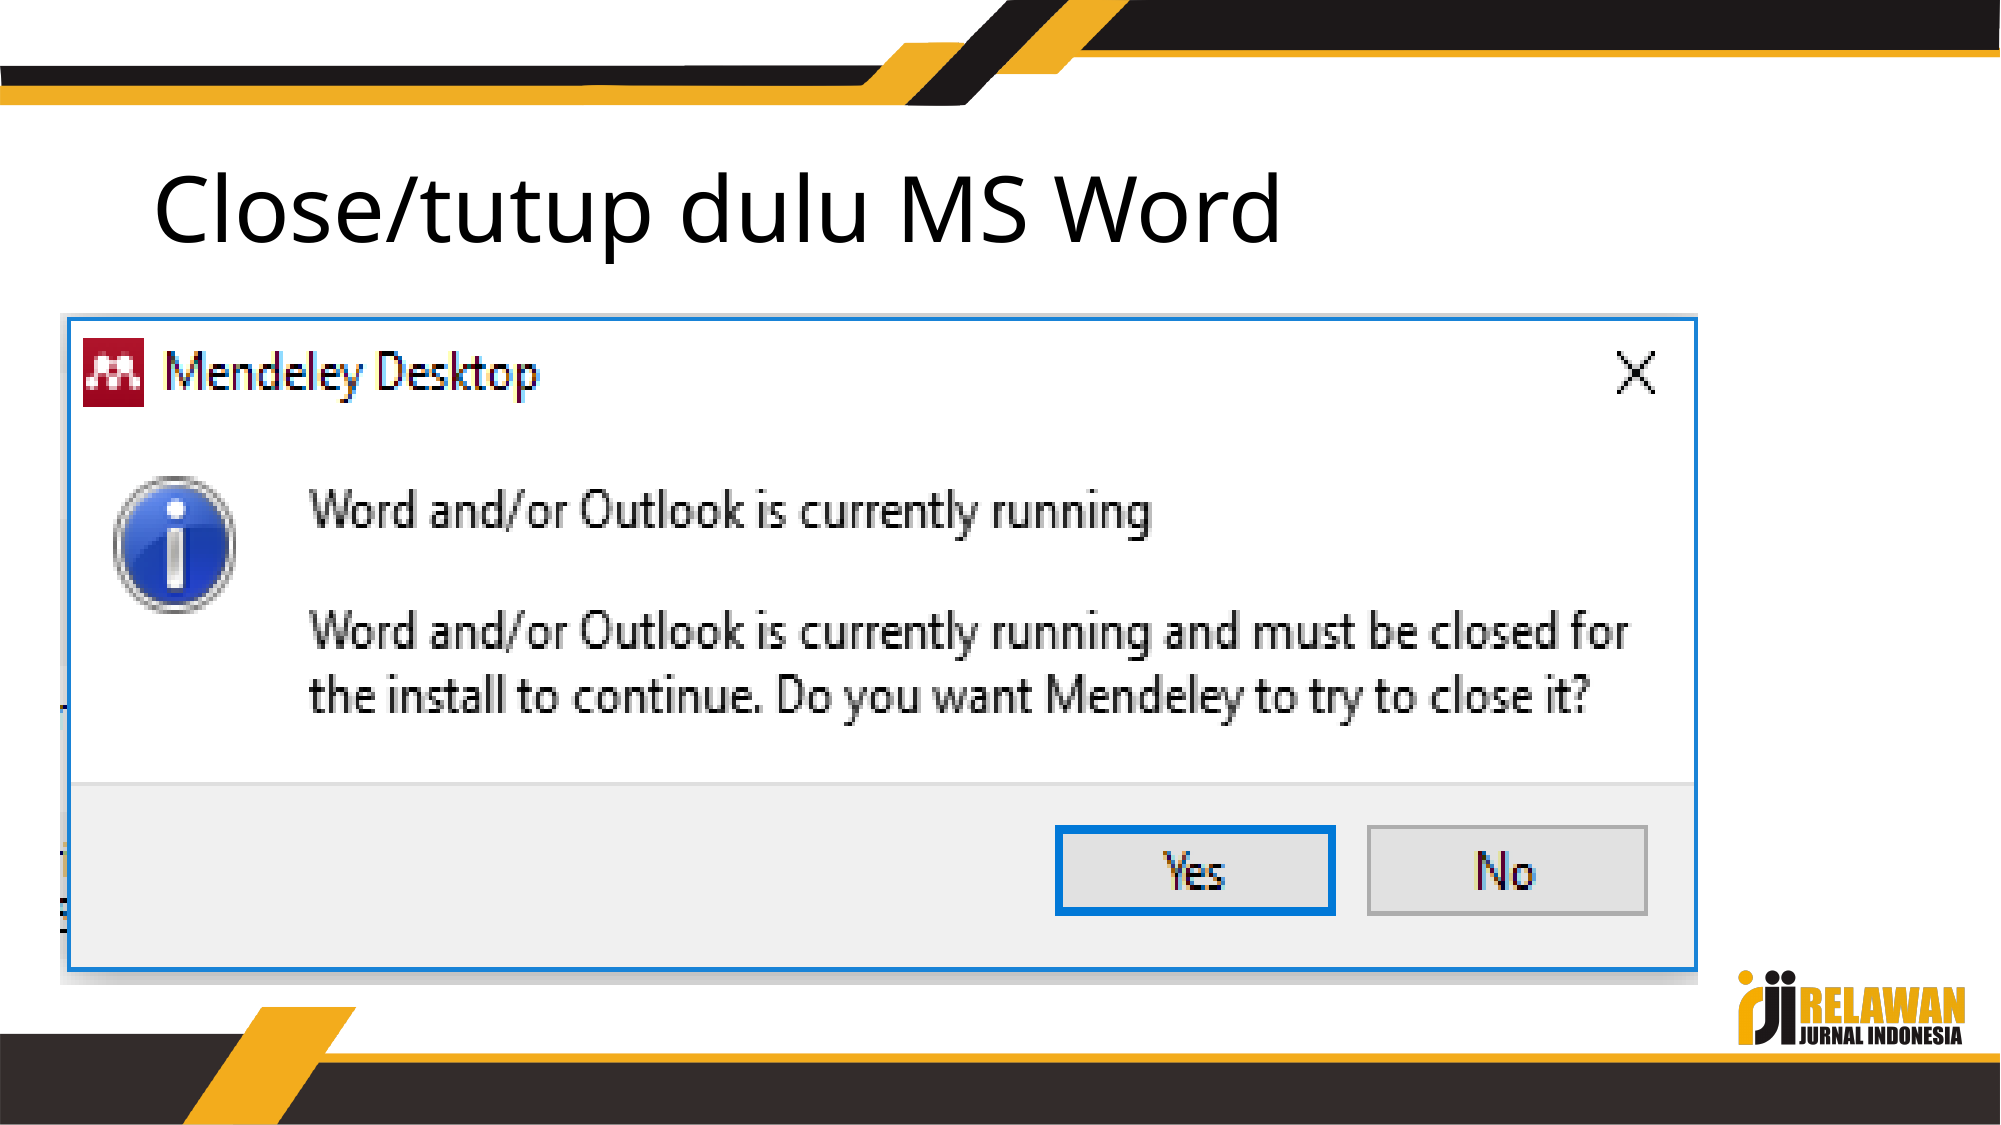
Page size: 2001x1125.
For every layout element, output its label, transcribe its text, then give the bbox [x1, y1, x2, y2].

picture [0, 0, 2000, 106]
picture [0, 967, 2000, 1125]
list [60, 313, 1698, 985]
title Close/tutup dulu MS Word [137, 111, 1863, 314]
